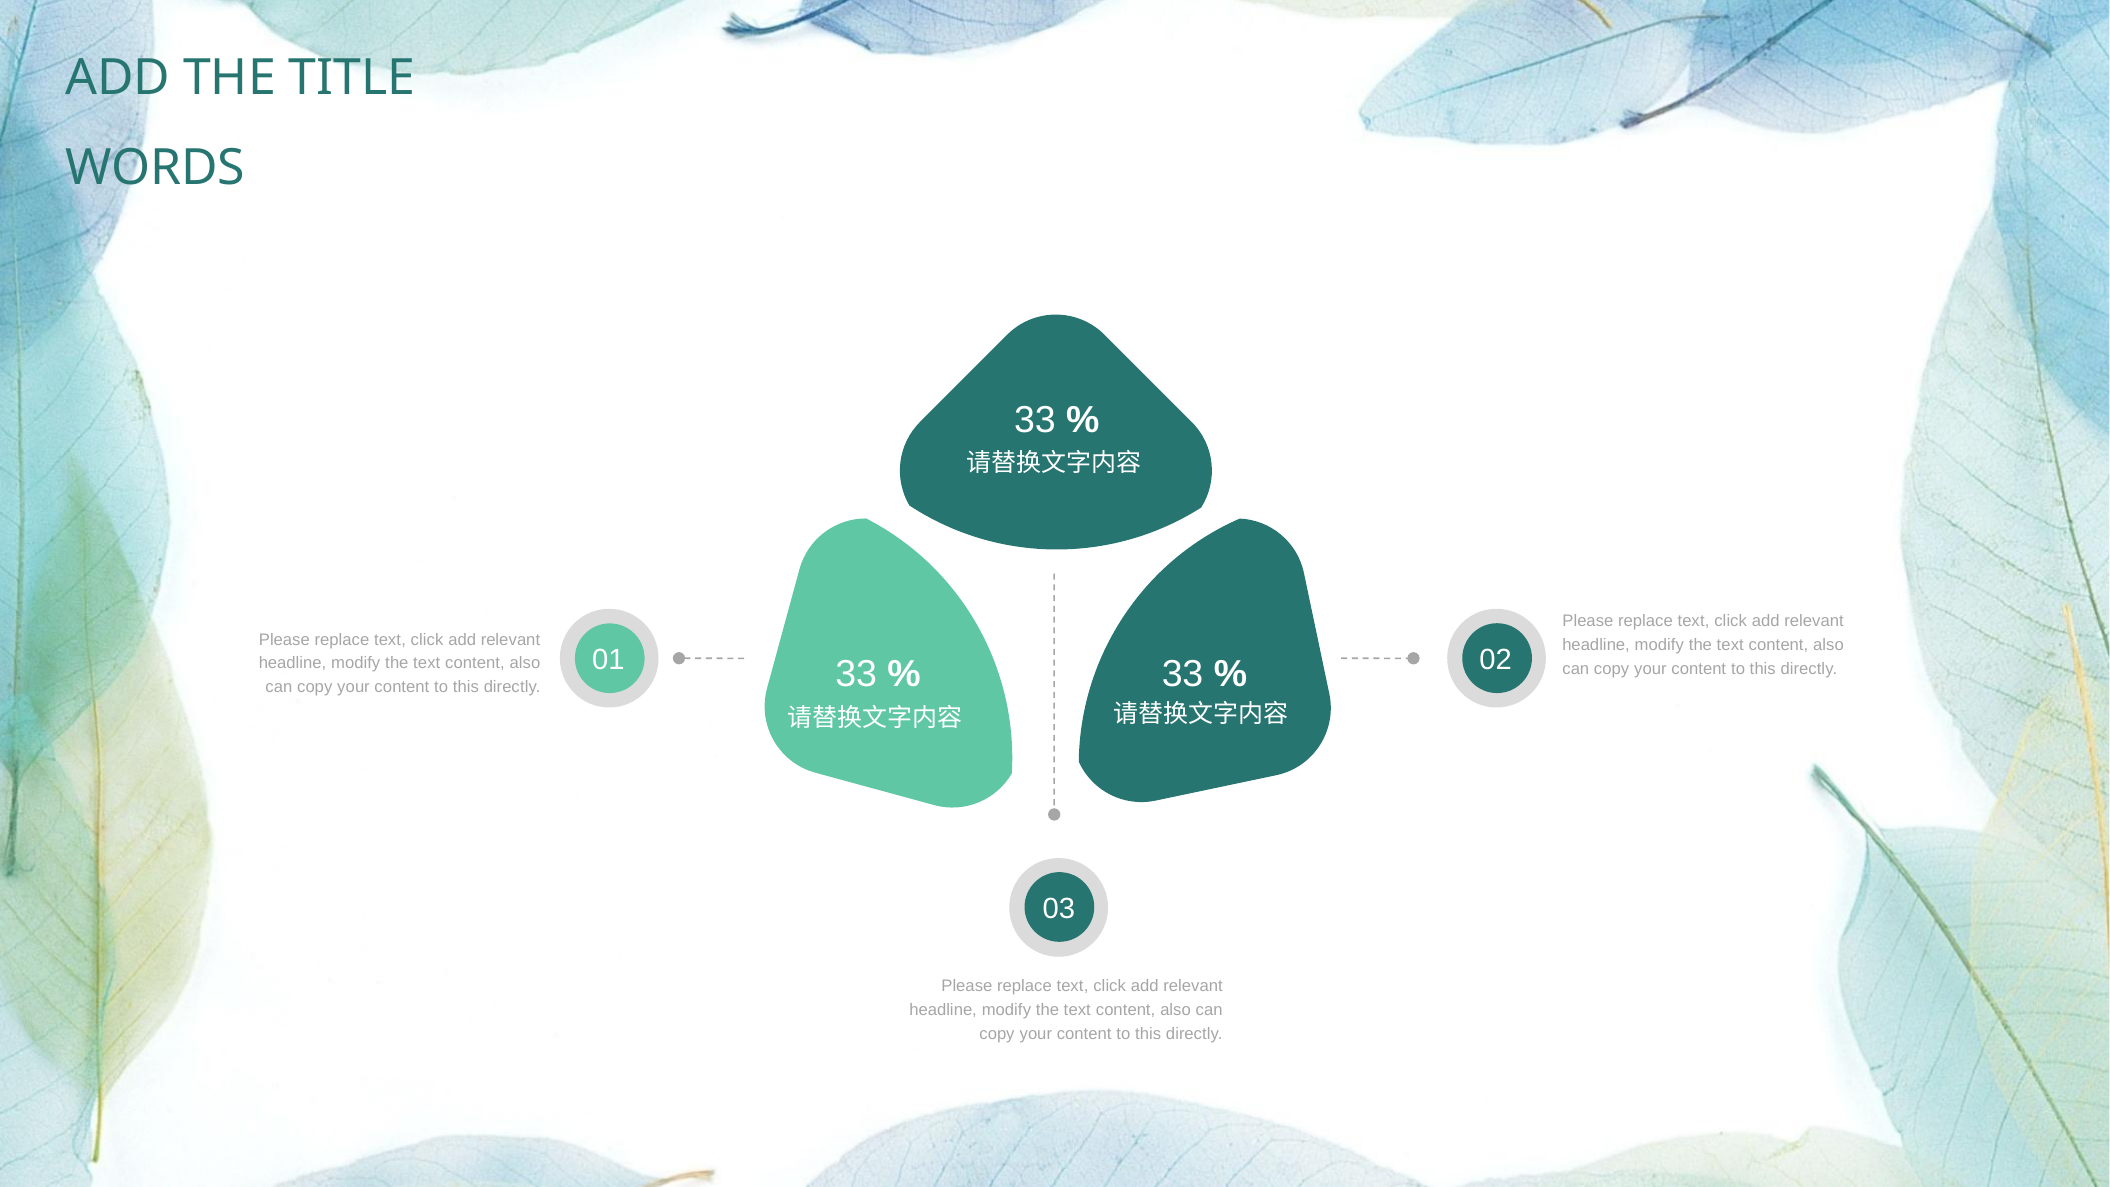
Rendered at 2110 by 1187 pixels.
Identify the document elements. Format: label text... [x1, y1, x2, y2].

text_box 请替换文字内容 [784, 697, 970, 735]
text_box 33 % [982, 368, 1131, 441]
text_box [574, 623, 645, 694]
text_box [1024, 872, 1095, 942]
text_box [1078, 518, 1331, 803]
text_box 33 % [1130, 621, 1279, 694]
text_box 01 [585, 634, 633, 683]
text_box 02 [1473, 634, 1520, 683]
text_box [1009, 858, 1109, 957]
text_box [1462, 623, 1532, 694]
text_box ADD THE TITLE WORDS [50, 7, 583, 202]
text_box Please replace text, click add relevant headline, modify the text content, also can copy your content to this directly. [233, 624, 541, 697]
text_box [559, 608, 659, 708]
picture [0, 0, 2110, 1187]
text_box Please replace text, click add relevant headline, modify the text content, also can copy your content to this directly. [874, 970, 1224, 1043]
text_box Please replace text, click add relevant headline, modify the text content, also can copy your content to this directly. [1562, 605, 1870, 678]
text_box 请替换文字内容 [963, 442, 1149, 480]
text_box 03 [1036, 884, 1083, 931]
text_box [1447, 608, 1546, 708]
text_box 33 % [803, 621, 953, 694]
text_box [764, 518, 1013, 808]
text_box 请替换文字内容 [1110, 693, 1296, 731]
text_box [899, 314, 1212, 550]
text_box [672, 652, 691, 665]
text_box [1407, 652, 1420, 665]
text_box [1047, 807, 1061, 821]
